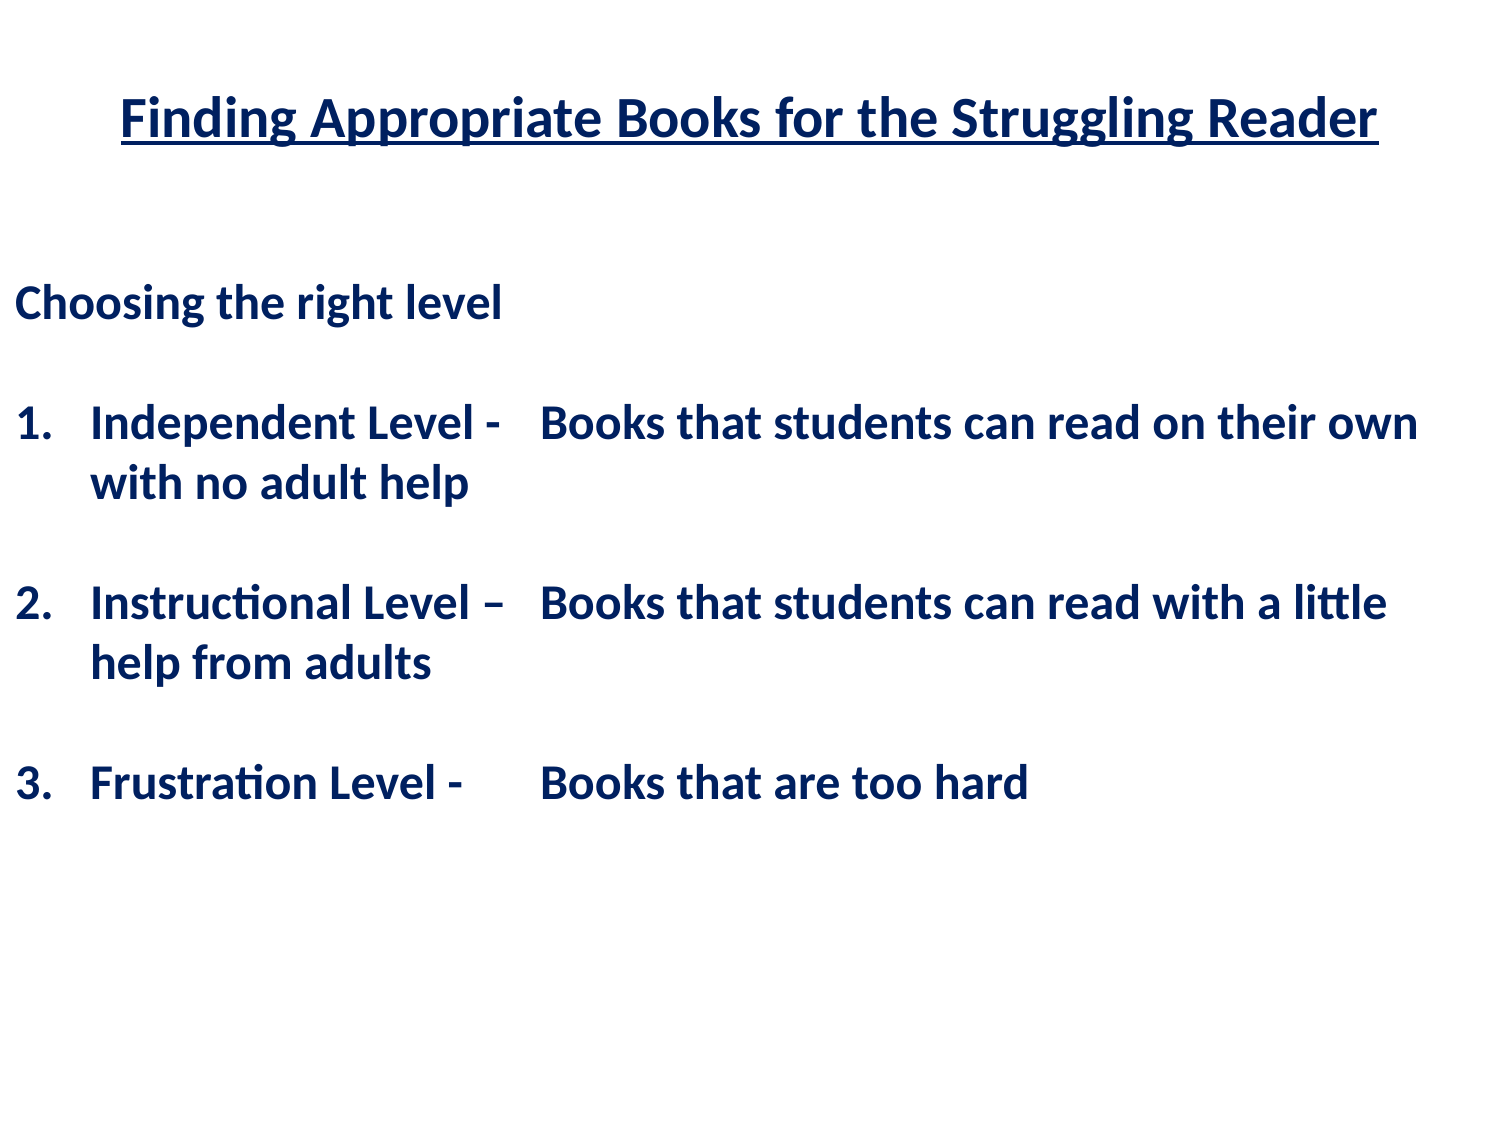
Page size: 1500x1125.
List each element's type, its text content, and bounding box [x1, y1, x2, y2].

text_box Finding Appropriate Books for the Struggling Reader Choosing the right level Independent Level - Books that students can read on their own with no adult help Instructional Level – Books that students can read with a little help from adults Frustration Level - Books that are too hard [0, 71, 1500, 907]
